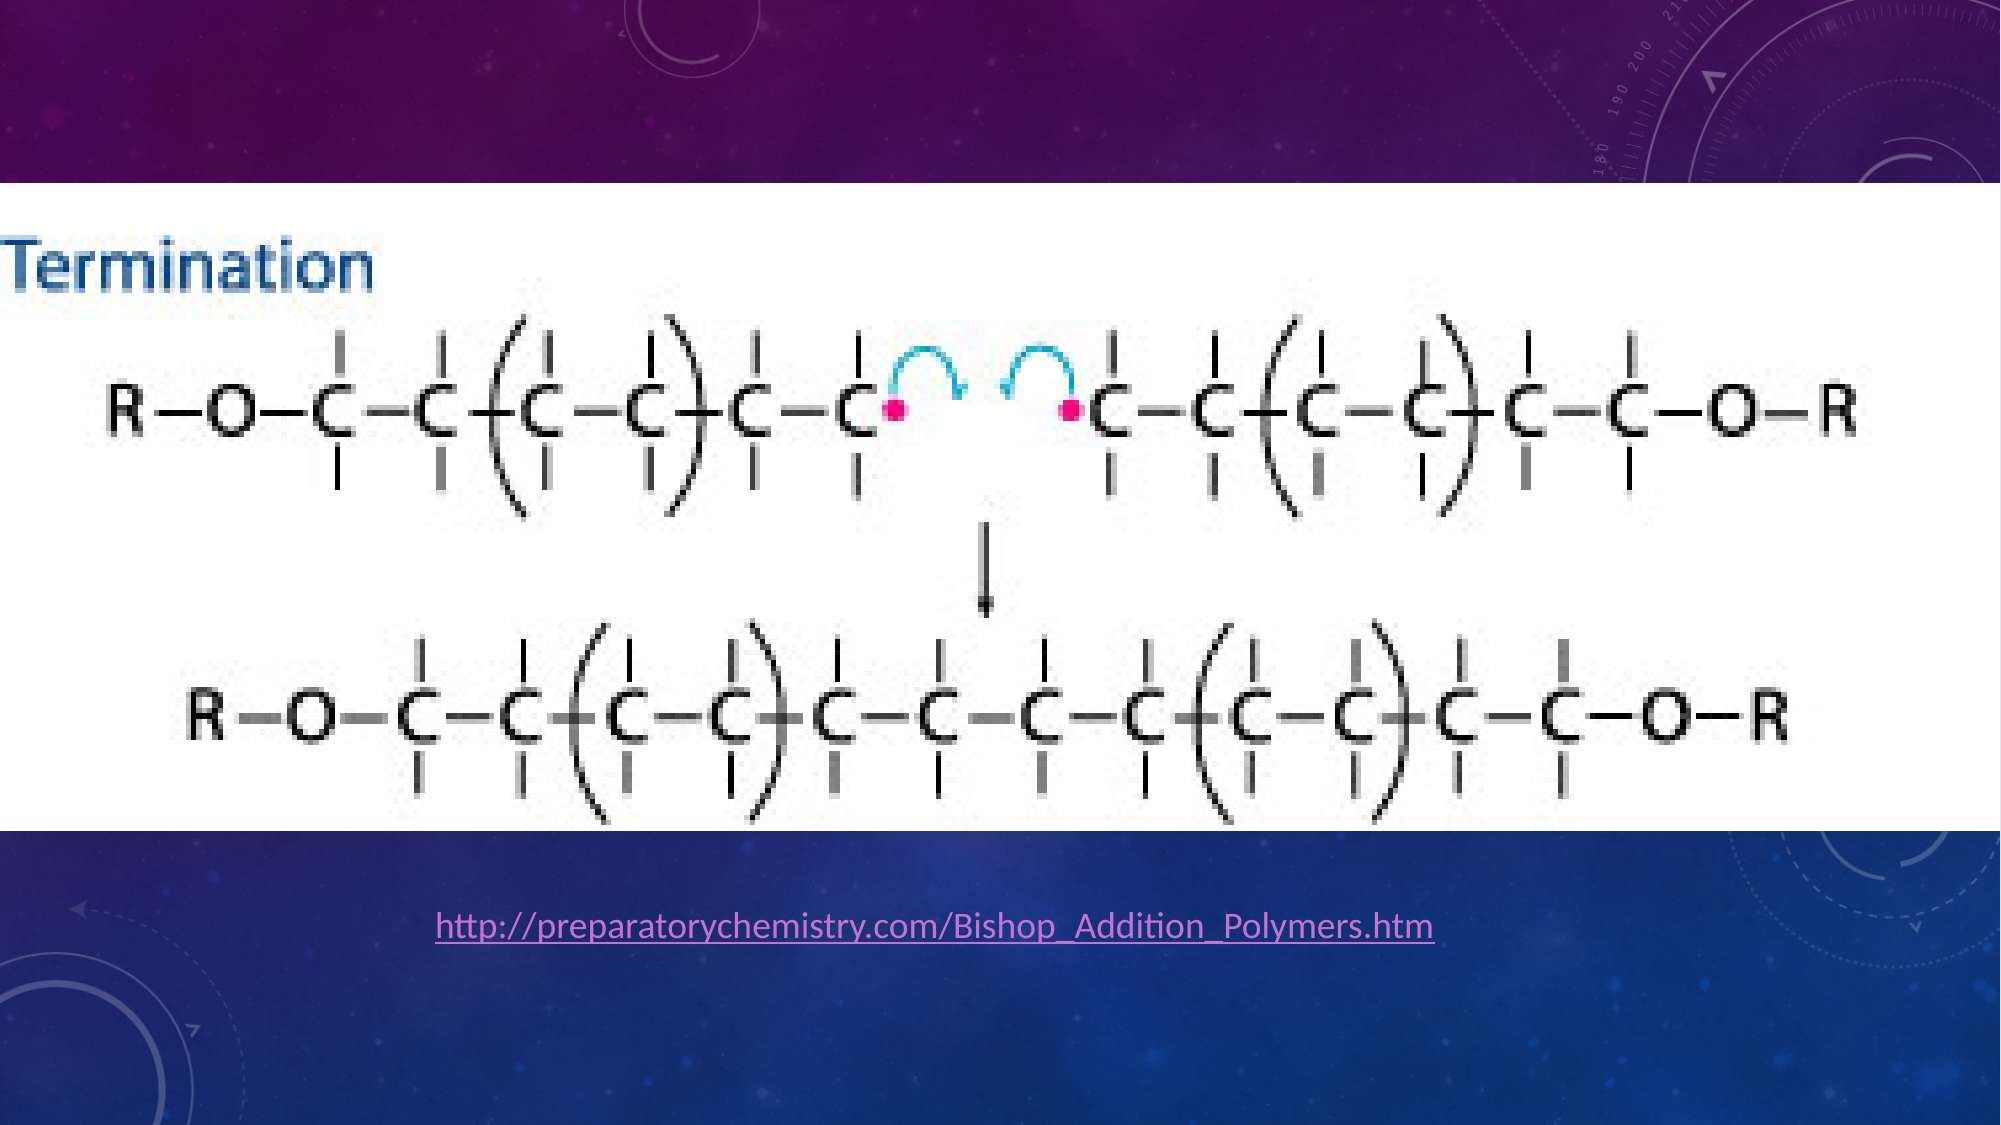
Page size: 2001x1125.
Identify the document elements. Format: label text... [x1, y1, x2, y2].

text_box http://preparatorychemistry.com/Bishop_Addition_Polymers.htm [412, 886, 1697, 1098]
picture [0, 0, 2001, 1125]
